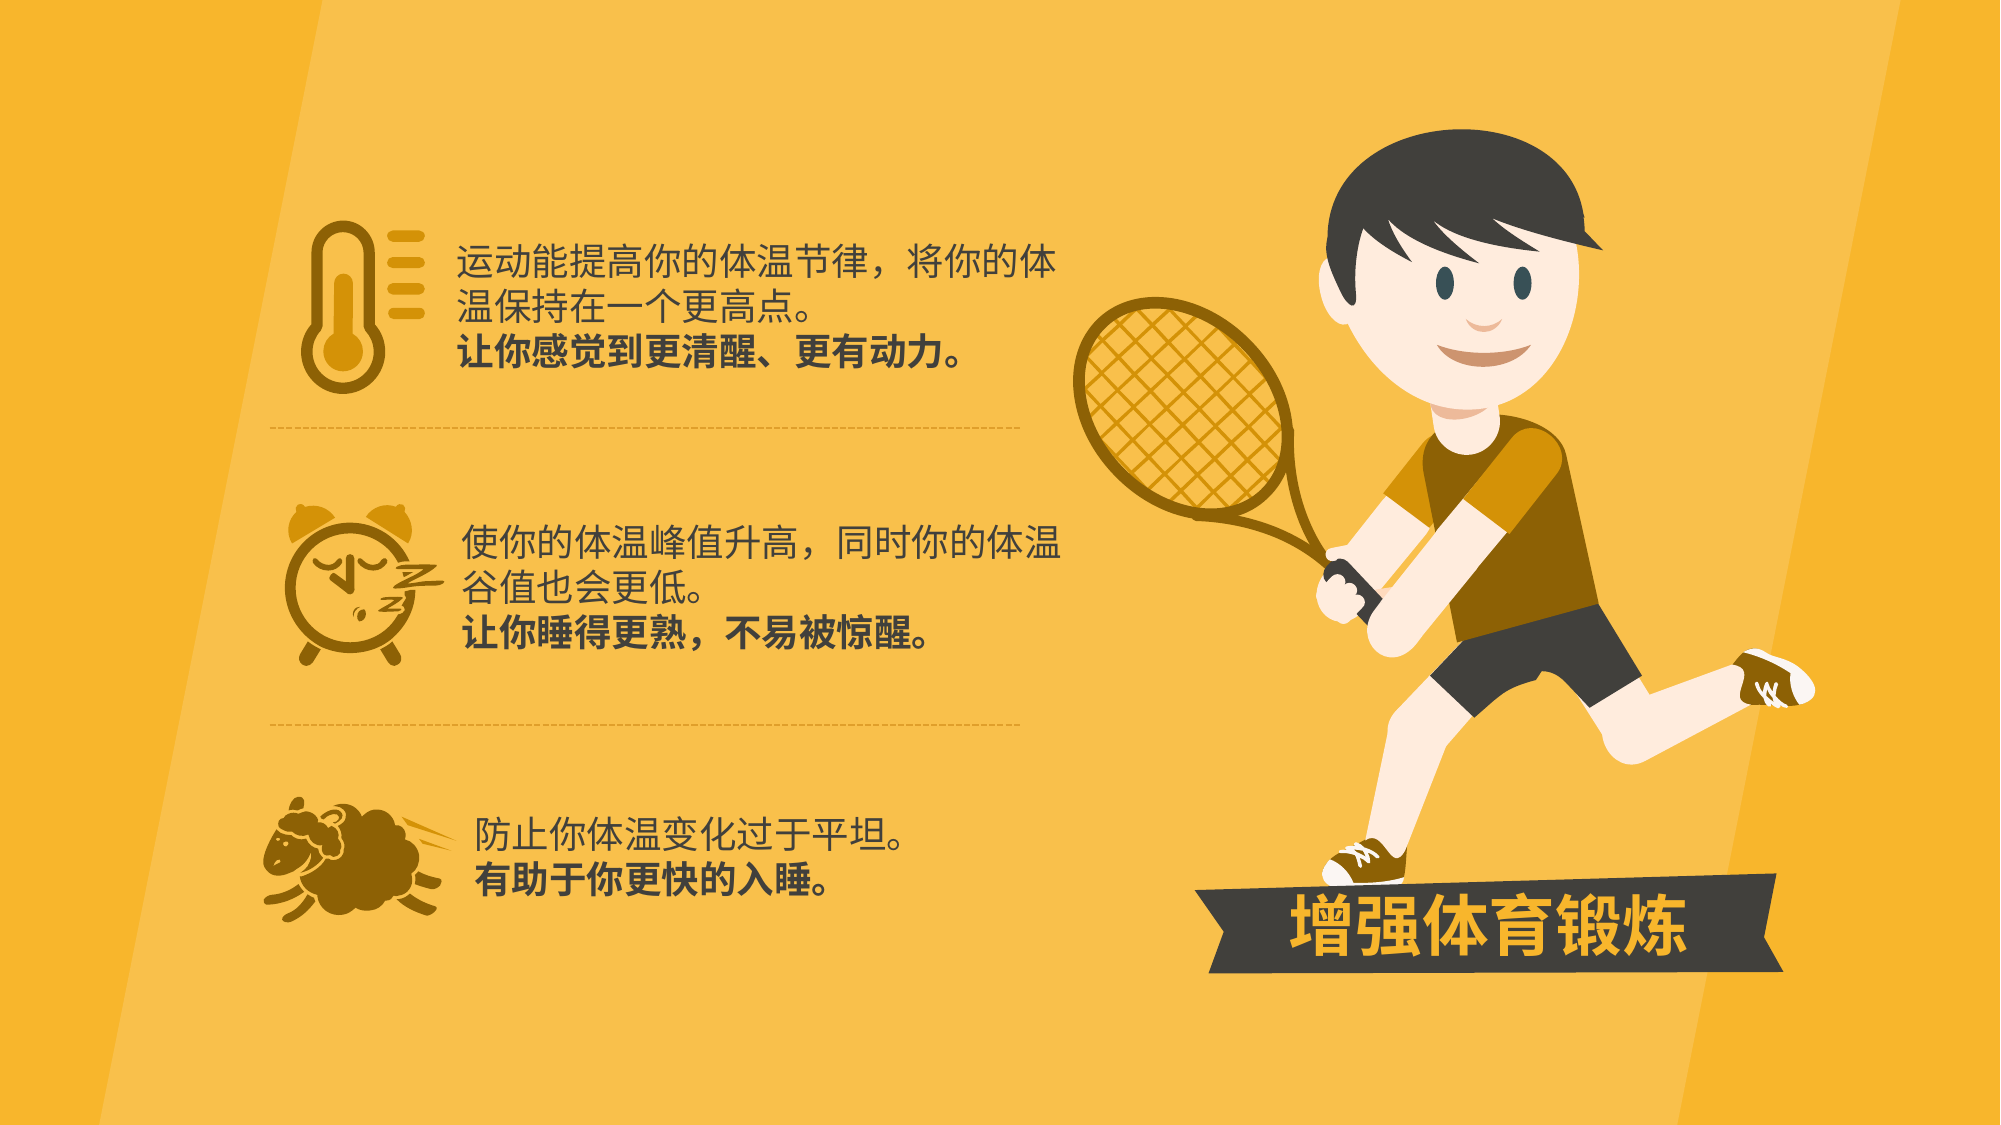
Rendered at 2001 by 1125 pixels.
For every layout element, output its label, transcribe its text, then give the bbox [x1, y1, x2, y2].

text_box 运动能提高你的体温节律，将你的体温保持在一个更高点。 让你感觉到更清醒、更有动力。 [442, 230, 1059, 380]
text_box 使你的体温峰值升高，同时你的体温谷值也会更低。 让你睡得更熟，不易被惊醒。 [447, 511, 1059, 662]
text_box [259, 796, 457, 923]
text_box 增强体育锻炼 [1196, 895, 1786, 975]
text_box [284, 502, 446, 666]
text_box 防止你体温变化过于平坦。 有助于你更快的入睡。 [459, 803, 1060, 909]
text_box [300, 220, 425, 394]
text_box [1059, 91, 1827, 895]
